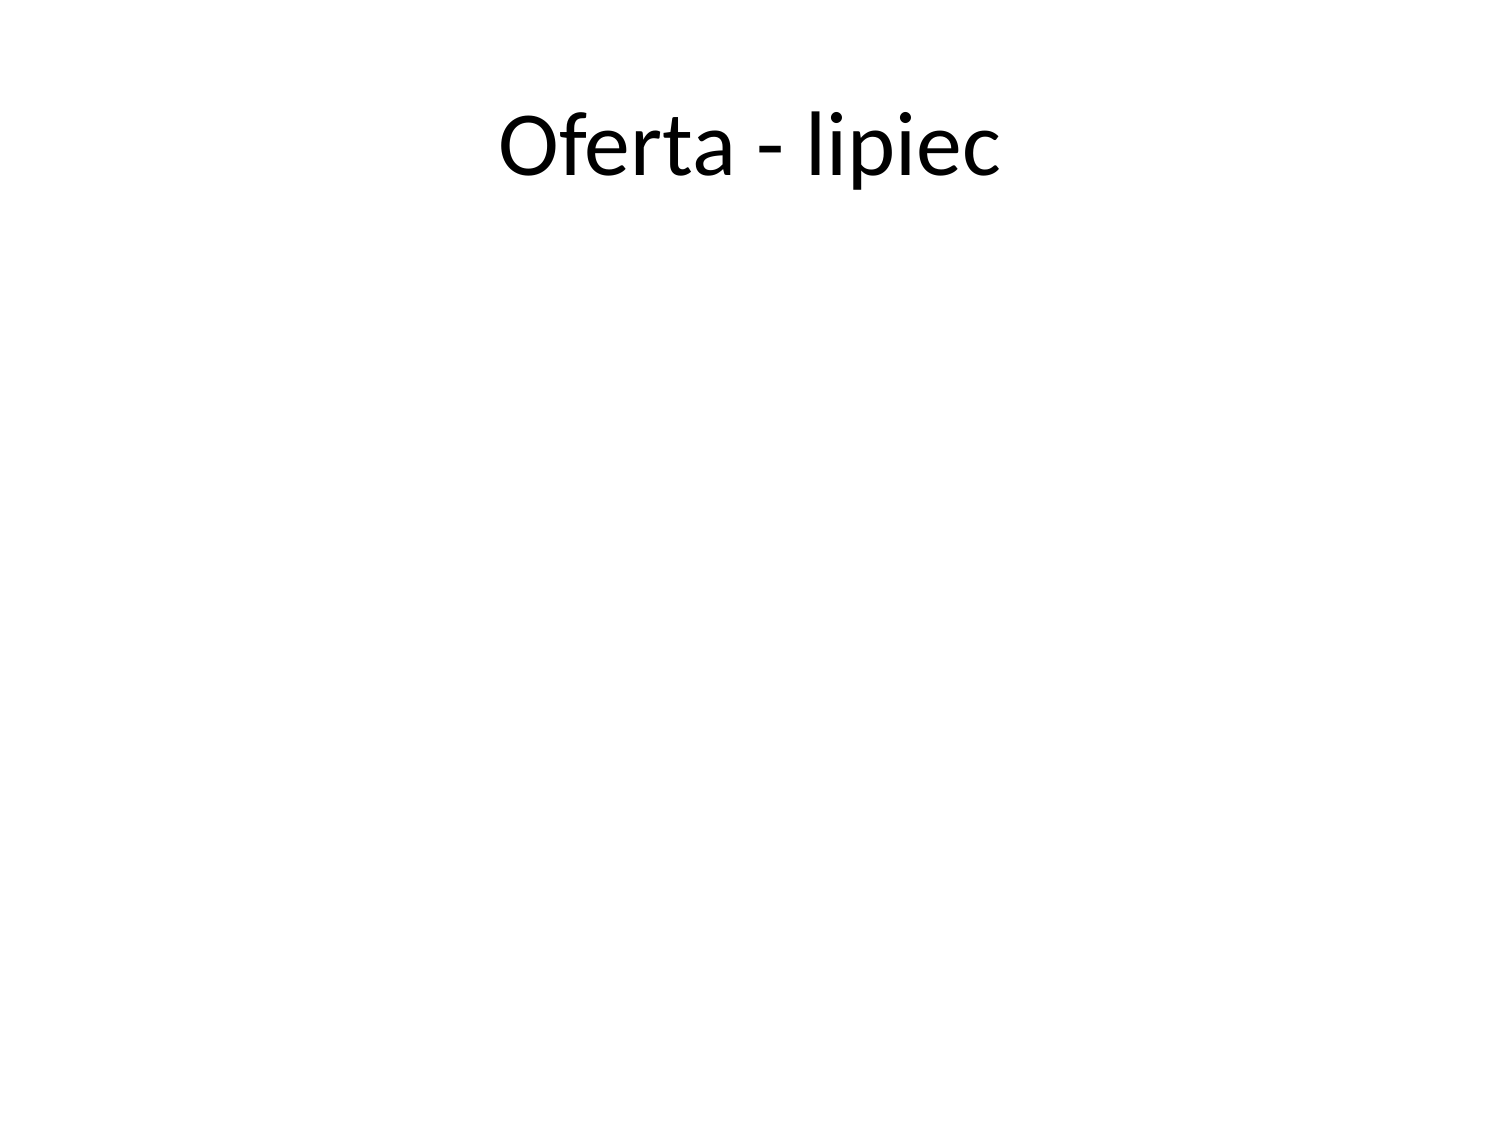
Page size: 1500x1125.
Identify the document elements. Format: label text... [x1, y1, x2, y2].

title Oferta - lipiec [75, 45, 1425, 233]
